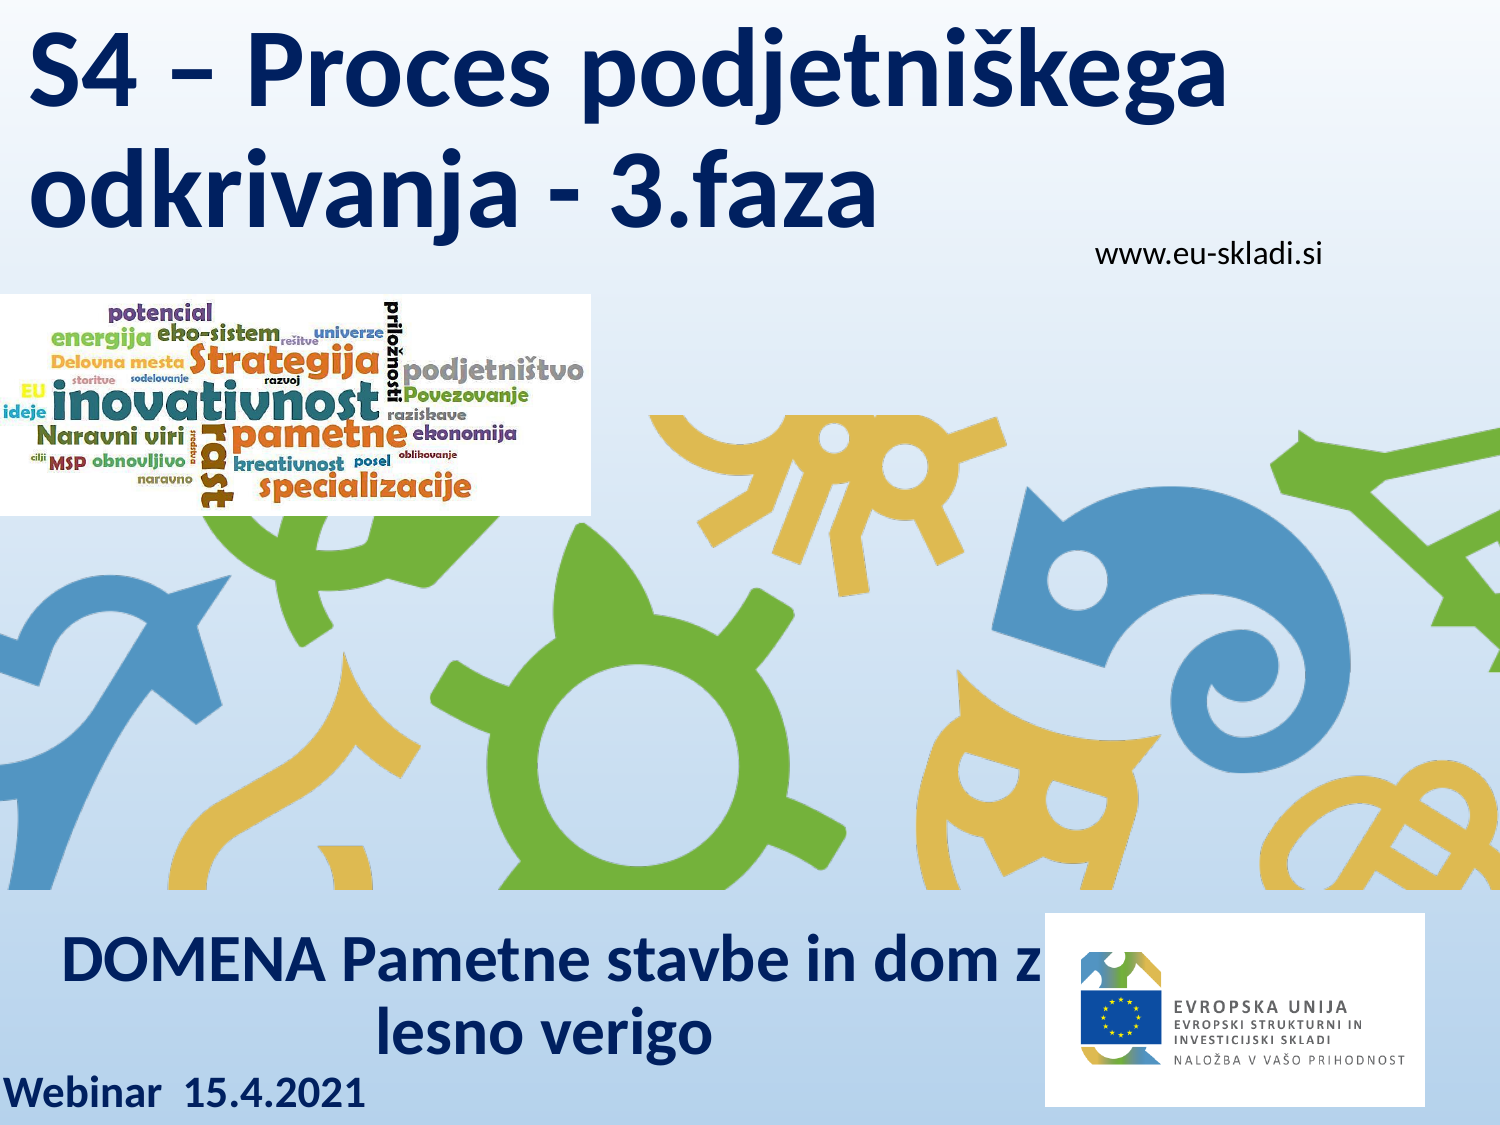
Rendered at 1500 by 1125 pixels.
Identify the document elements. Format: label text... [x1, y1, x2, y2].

text_box DOMENA Pametne stavbe in dom z lesno verigo Webinar 15.4.2021 [0, 915, 1117, 1125]
picture [1045, 913, 1425, 1107]
title S4 – Proces podjetniškega odkrivanja - 3.faza [13, 25, 1472, 236]
picture [0, 294, 1500, 890]
